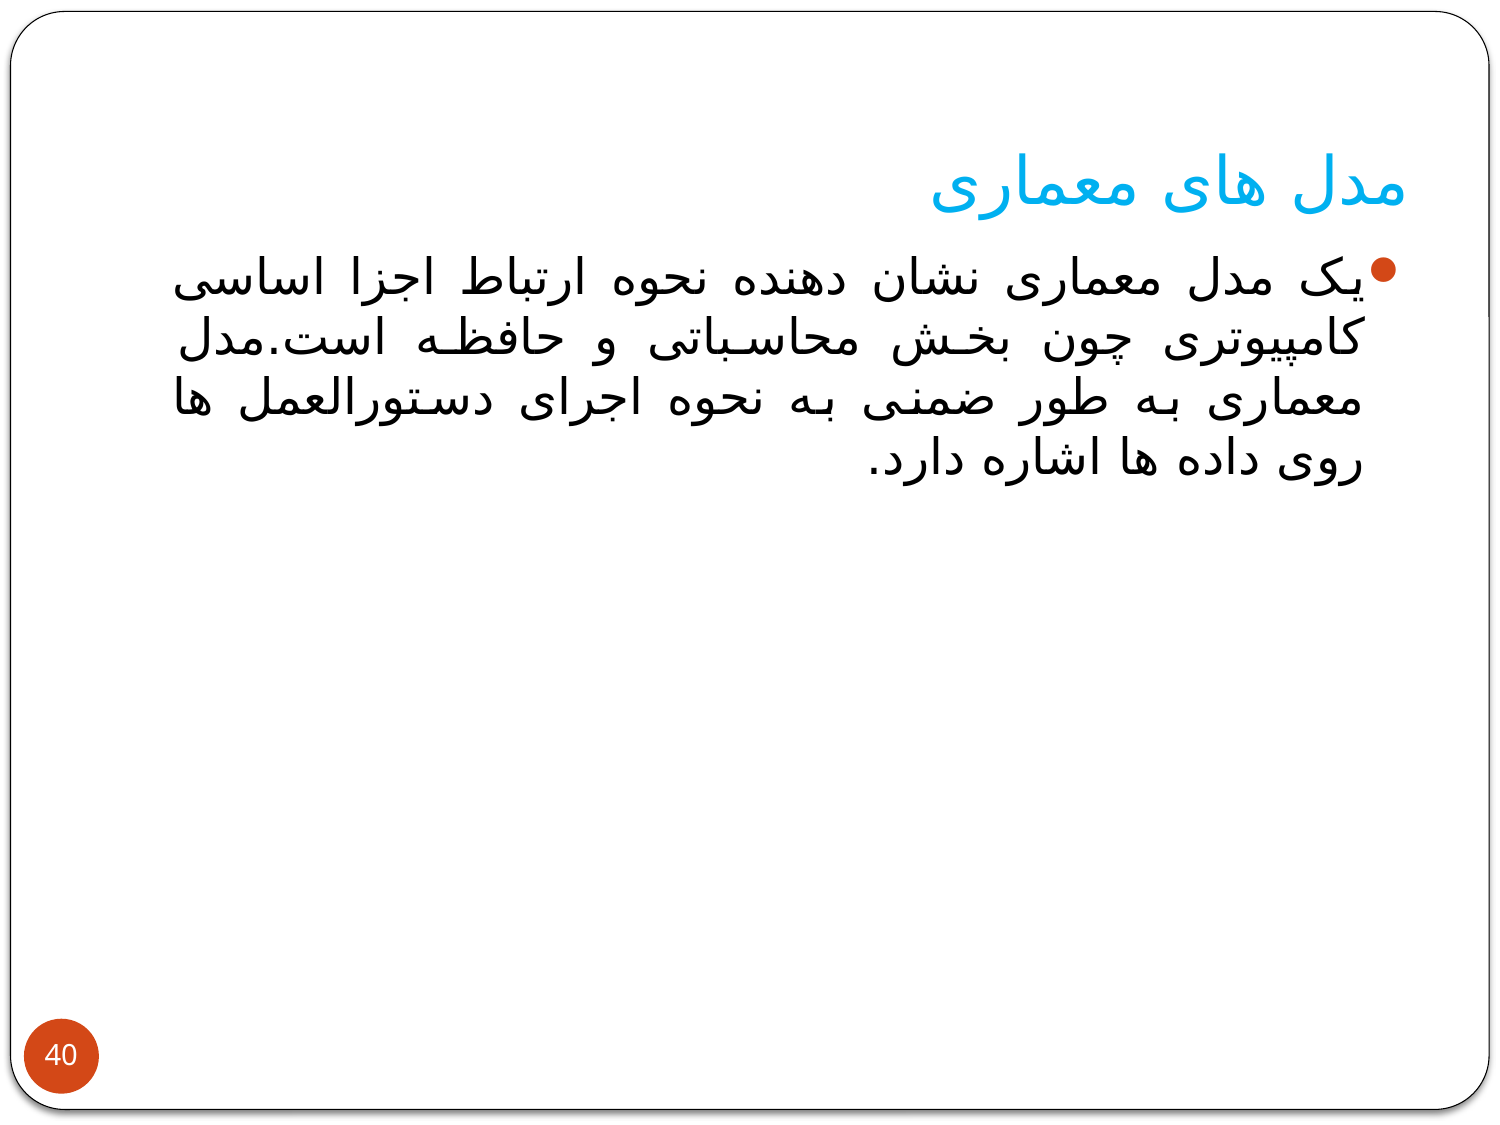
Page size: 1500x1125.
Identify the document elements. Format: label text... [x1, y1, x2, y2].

list یک مدل معماری نشان دهنده نحوه ارتباط اجزا اساسی کامپیوتری چون بخش محاسباتی و حافظه است.مدل معماری به طور ضمنی به نحوه اجرای دستورالعمل ها روی داده ها اشاره دارد. [150, 237, 1425, 988]
title مدل های معماری [150, 45, 1425, 233]
slide_number 40 [23, 1018, 99, 1094]
